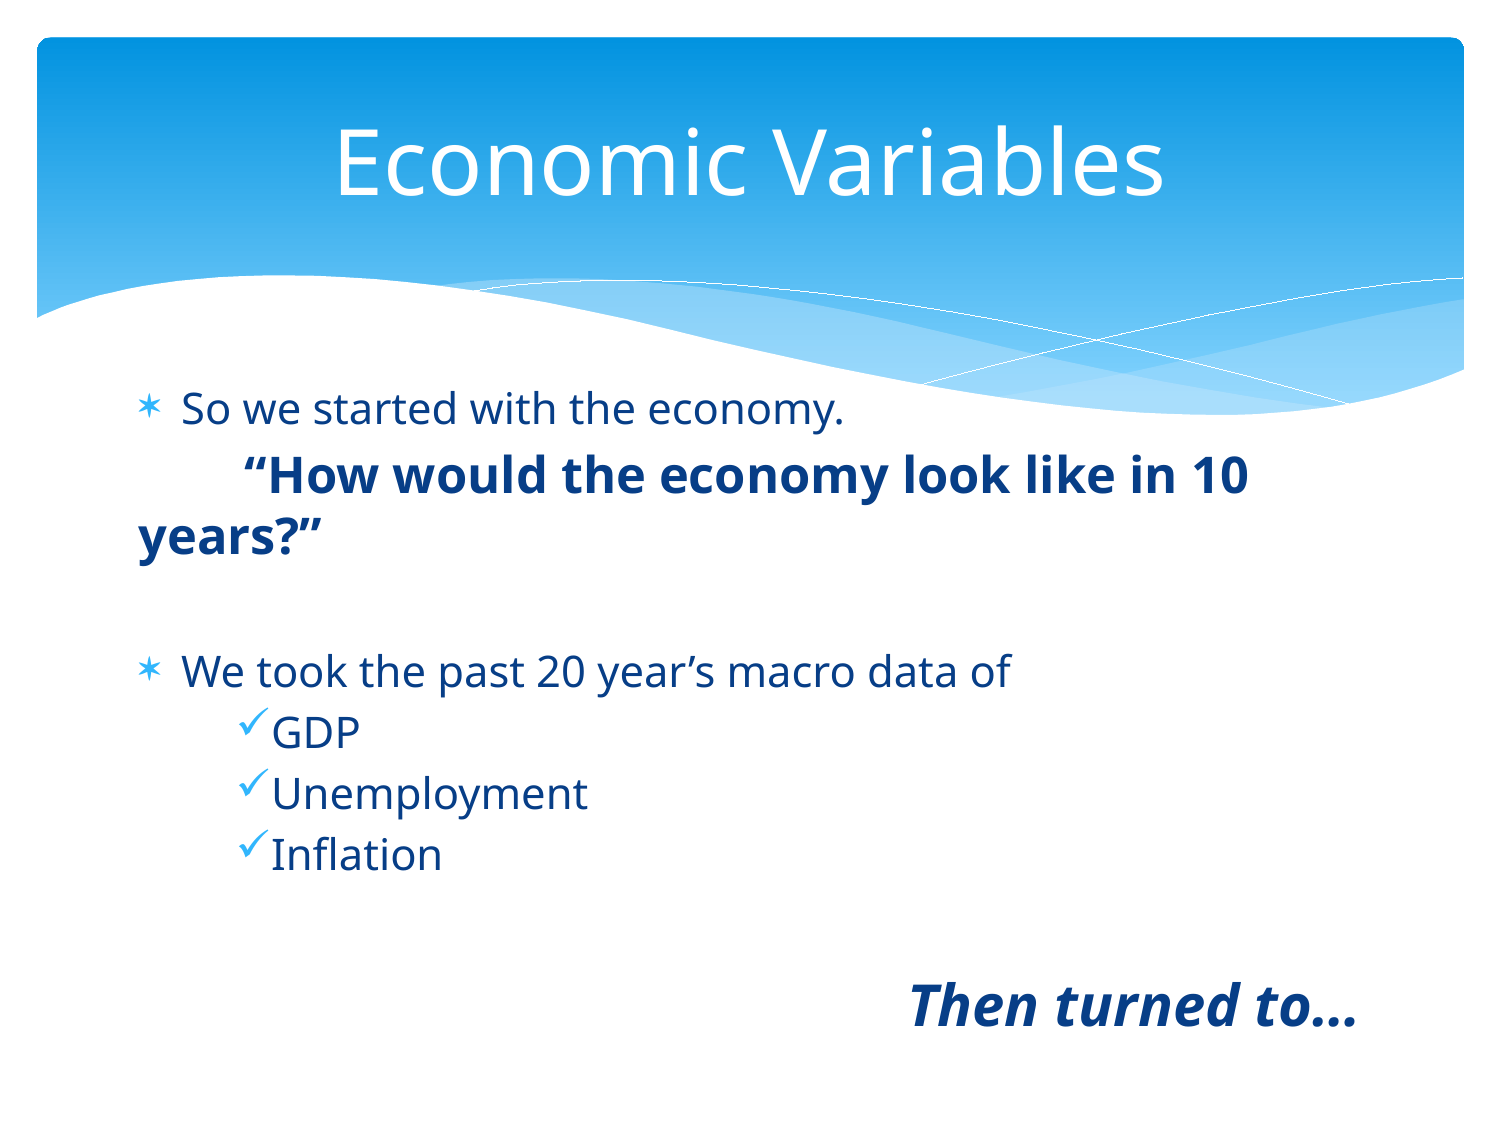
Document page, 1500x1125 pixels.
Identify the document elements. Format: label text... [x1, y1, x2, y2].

list So we started with the economy. “How would the economy look like in 10 years?” We took the past 20 year’s macro data of GDP Unemployment Inflation Then turned to… [123, 373, 1376, 1047]
title Economic Variables [75, 55, 1425, 261]
